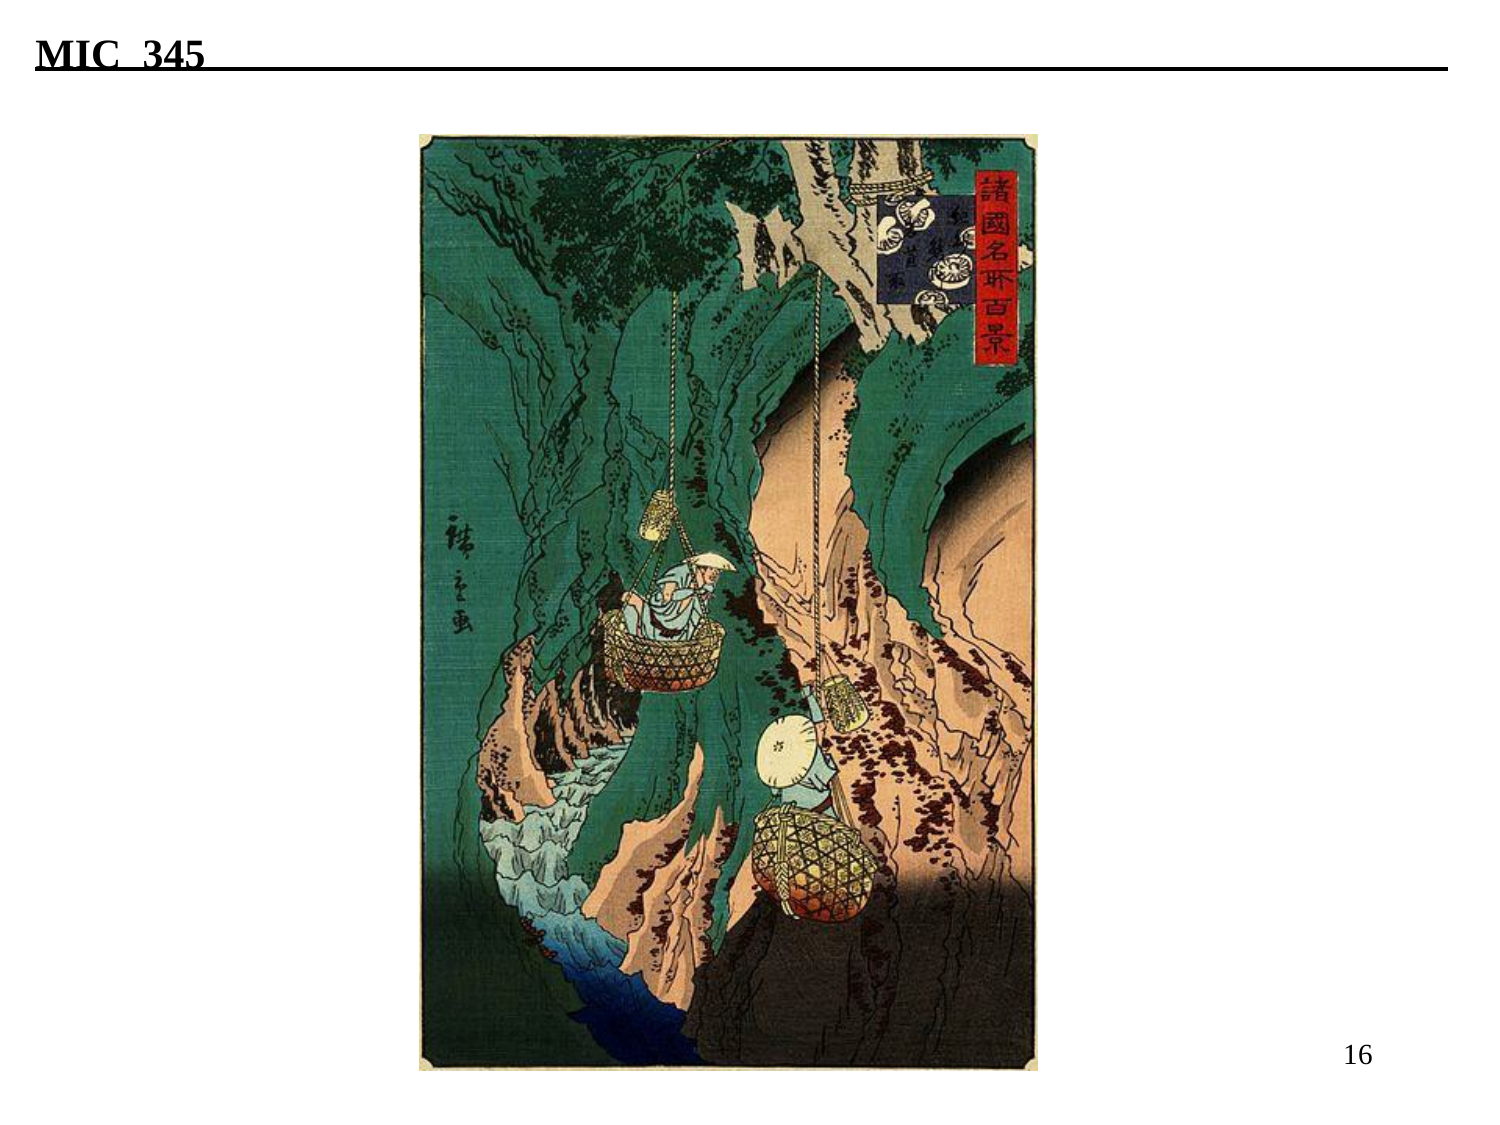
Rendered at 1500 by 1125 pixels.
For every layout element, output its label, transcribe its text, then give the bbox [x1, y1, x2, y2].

text_box [419, 134, 1038, 1071]
slide_number 16 [1341, 1035, 1377, 1125]
text_box MIC 345 [33, 27, 207, 78]
